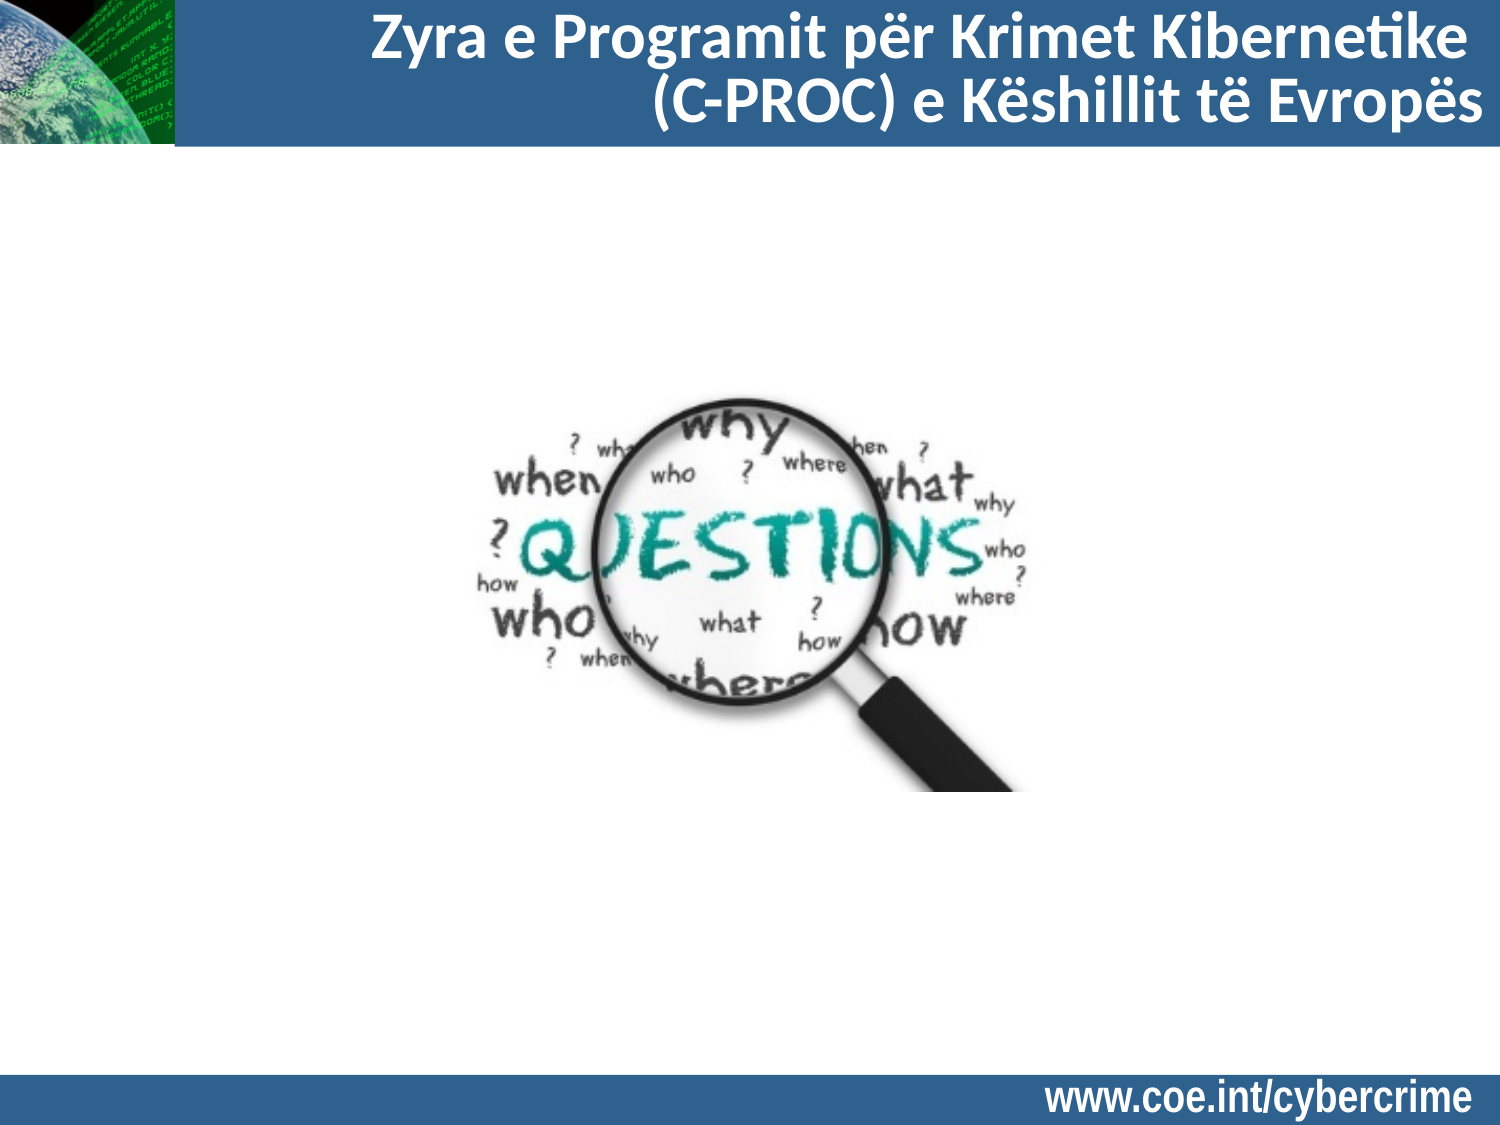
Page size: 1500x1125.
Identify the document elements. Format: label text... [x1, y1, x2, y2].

picture [443, 332, 1057, 793]
text_box www.coe.int/cybercrime [1030, 1059, 1500, 1125]
text_box [0, 1073, 1030, 1125]
picture [0, 0, 175, 144]
text_box Zyra e Programit për Krimet Kibernetike (C-PROC) e Këshillit të Evropës [177, 0, 1500, 149]
